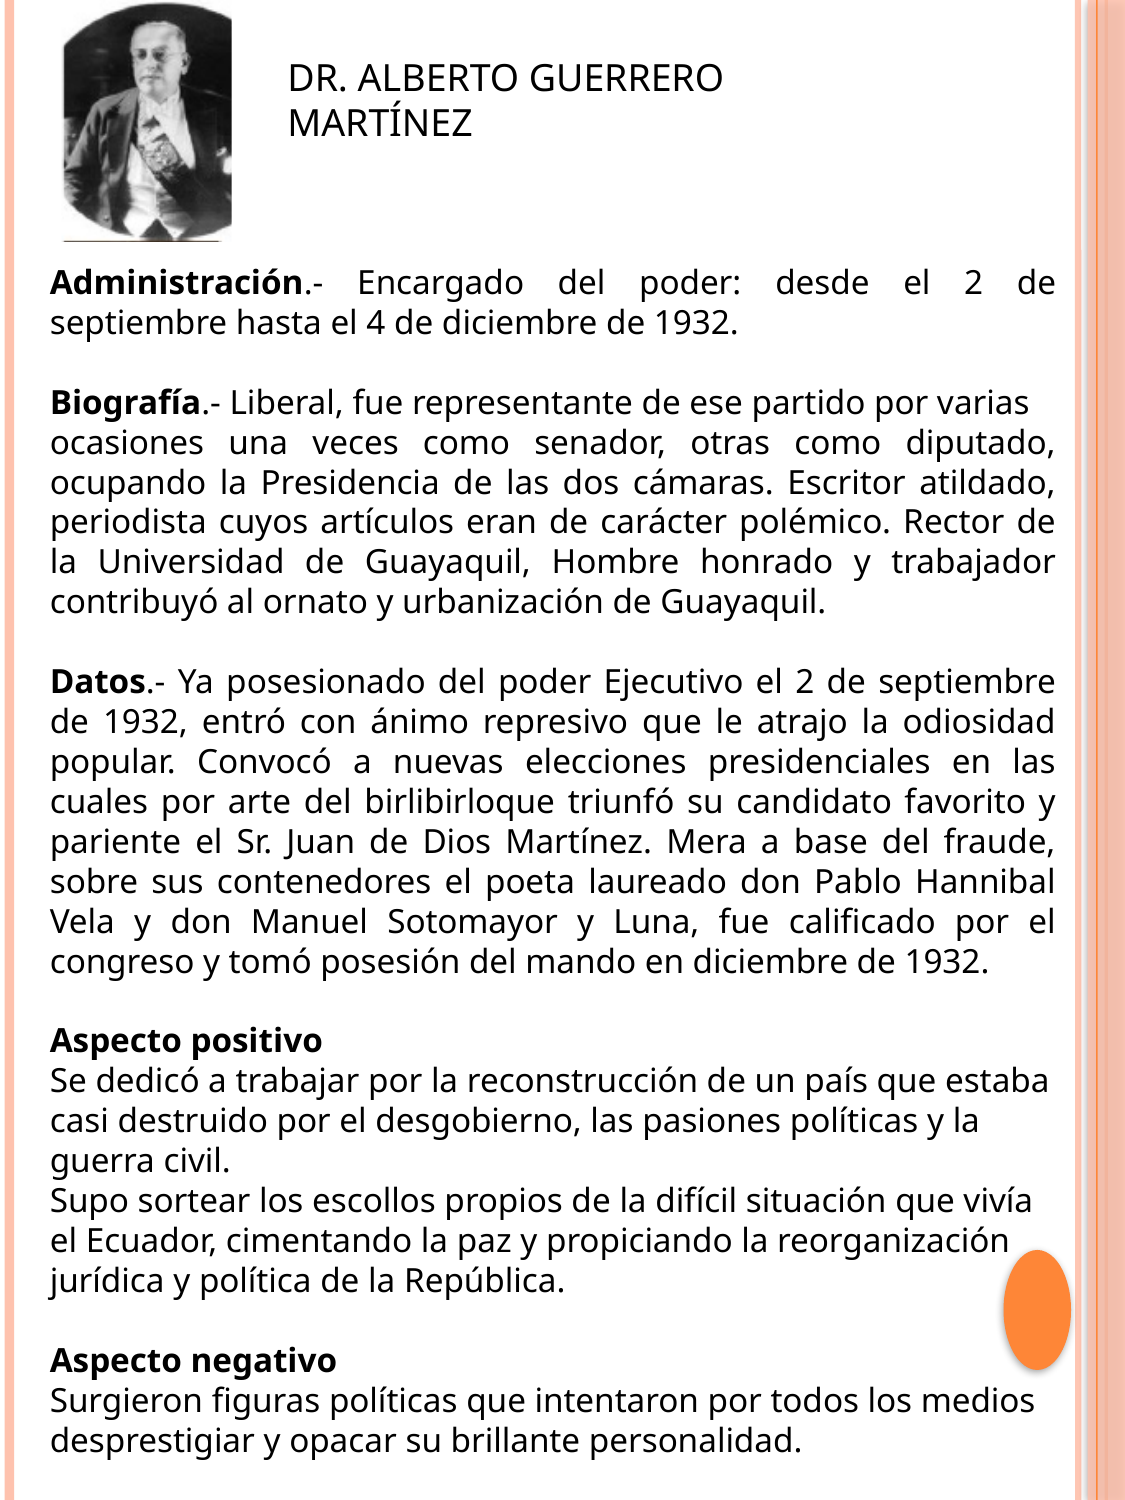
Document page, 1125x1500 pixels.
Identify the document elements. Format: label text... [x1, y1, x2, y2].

text_box DR. ALBERTO GUERRERO MARTÍNEZ [272, 46, 835, 152]
picture [61, 0, 233, 243]
text_box Administración.- Encargado del poder: desde el 2 de septiembre hasta el 4 de diciembre de 1932. Biografía.- Liberal, fue representante de ese partido por varias ocasiones una veces como senador, otras como diputado, ocupando la Presidencia de las dos cámaras. Escritor atildado, periodista cuyos artículos eran de carácter polémico. Rector de la Universidad de Guayaquil, Hombre honrado y trabajador contribuyó al ornato y urbanización de Guayaquil. Datos.- Ya posesionado del poder Ejecutivo el 2 de septiembre de 1932, entró con ánimo represivo que le atrajo la odiosidad popular. Convocó a nuevas elecciones presidenciales en las cuales por arte del birlibirloque triunfó su candidato favorito y pariente el Sr. Juan de Dios Martínez. Mera a base del fraude, sobre sus contenedores el poeta laureado don Pablo Hannibal Vela y don Manuel Sotomayor y Luna, fue calificado por el congreso y tomó posesión del mando en diciembre de 1932. Aspecto positivo Se dedicó a trabajar por la reconstrucción de un país que estaba casi destruido por el desgobierno, las pasiones políticas y la guerra civil. Supo sortear los escollos propios de la difícil situación que vivía el Ecuador, cimentando la paz y propiciando la reorganización jurídica y política de la República. Aspecto negativo Surgieron figuras políticas que intentaron por todos los medios desprestigiar y opacar su brillante personalidad. [35, 253, 1073, 1500]
